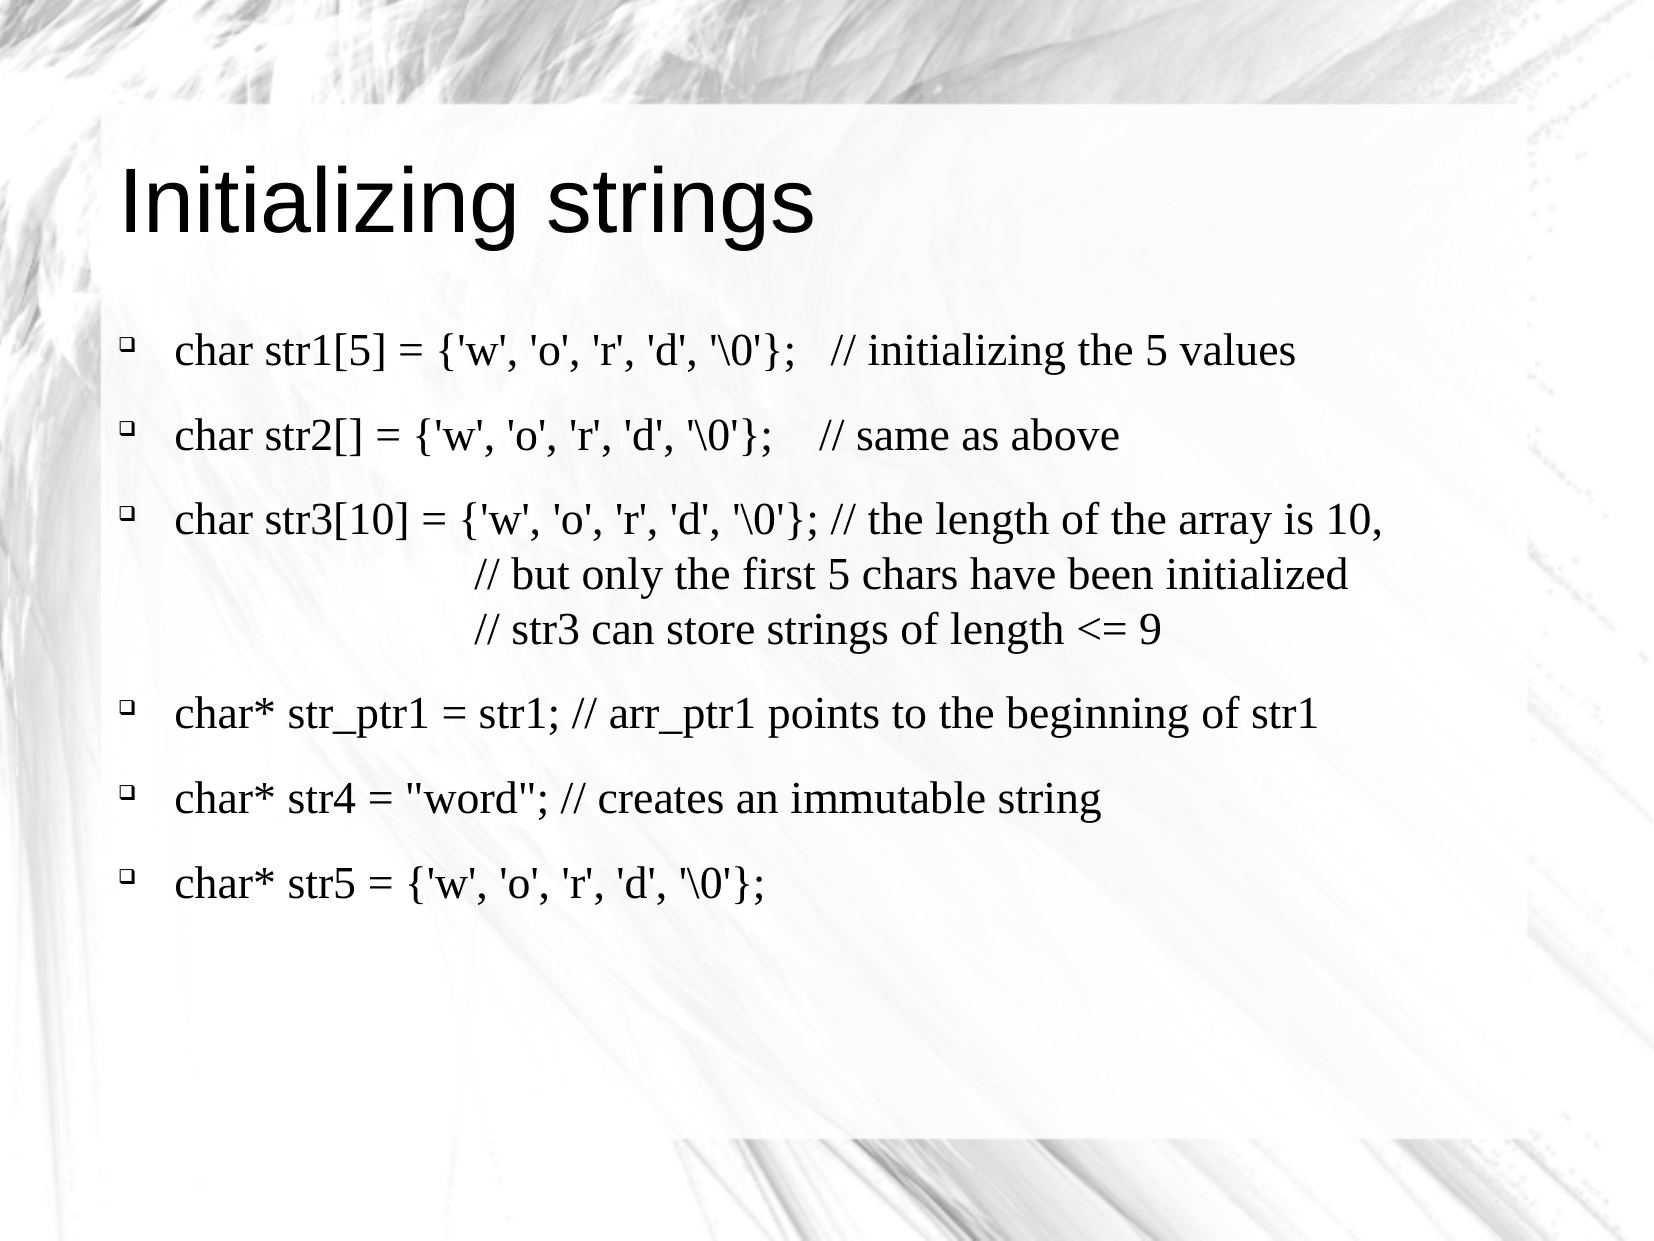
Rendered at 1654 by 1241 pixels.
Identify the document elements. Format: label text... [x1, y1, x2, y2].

title Initializing strings [118, 93, 1506, 299]
picture [0, 0, 1654, 1241]
list char str1[5] = {'w', 'o', 'r', 'd', '\0'}; // initializing the 5 values char str2[] = {'w', 'o', 'r', 'd', '\0'}; // same as above char str3[10] = {'w', 'o', 'r', 'd', '\0'}; // the length of the array is 10, // but only the first 5 chars have been initialized // str3 can store strings of length <= 9 char* str_ptr1 = str1; // arr_ptr1 points to the beginning of str1 char* str4 = "word"; // creates an immutable string char* str5 = {'w', 'o', 'r', 'd', '\0'}; [118, 319, 1571, 1109]
